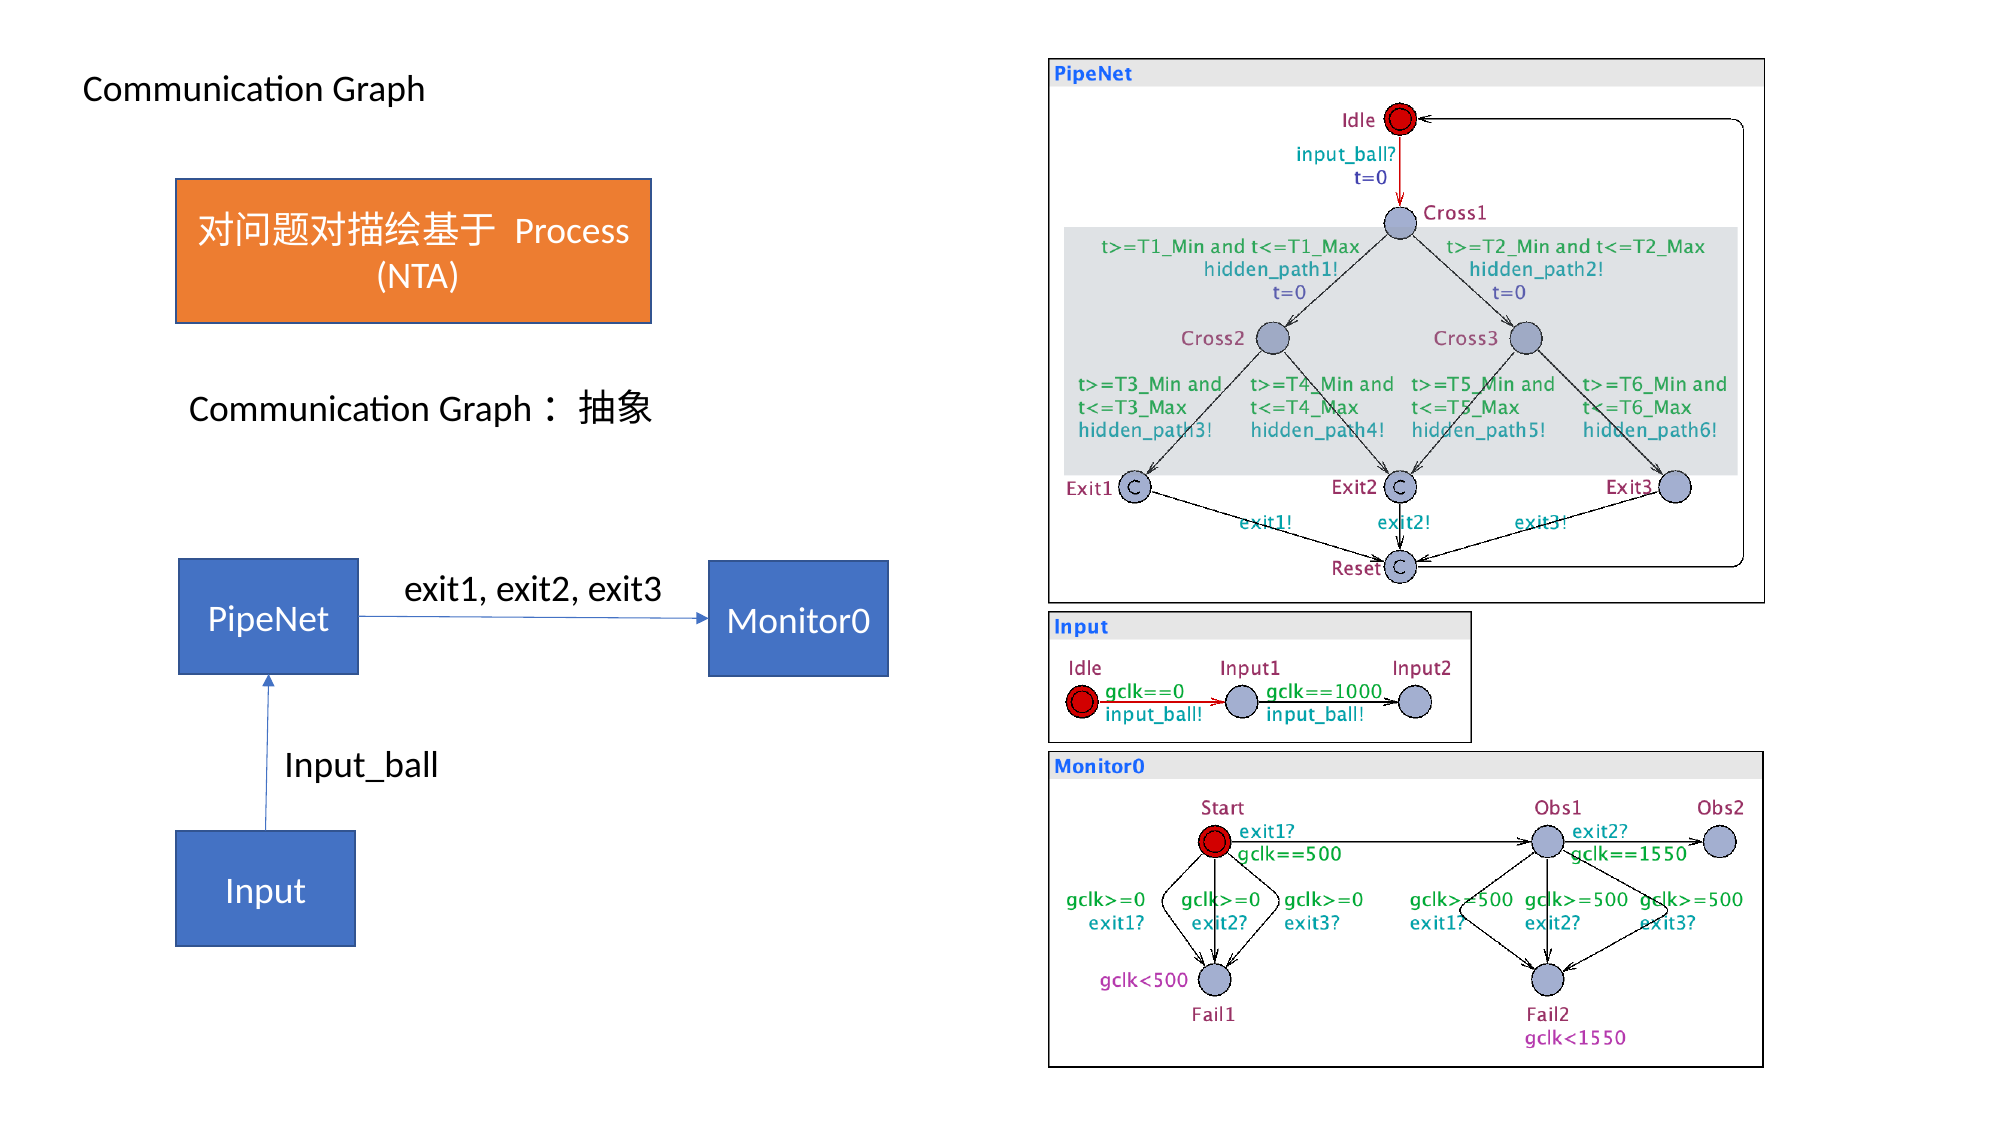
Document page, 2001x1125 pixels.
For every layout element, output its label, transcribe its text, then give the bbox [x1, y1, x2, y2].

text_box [265, 673, 269, 831]
text_box 对问题对描绘基于 Process (NTA) [175, 178, 652, 324]
text_box Monitor0 [708, 560, 889, 677]
text_box Communication Graph：抽象 [174, 376, 669, 437]
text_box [1046, 56, 1765, 1069]
text_box PipeNet [178, 558, 359, 675]
text_box Communication Graph [68, 56, 442, 117]
text_box Input [175, 830, 356, 947]
text_box exit1, exit2, exit3 [389, 556, 678, 616]
text_box Input_ball [269, 733, 455, 793]
